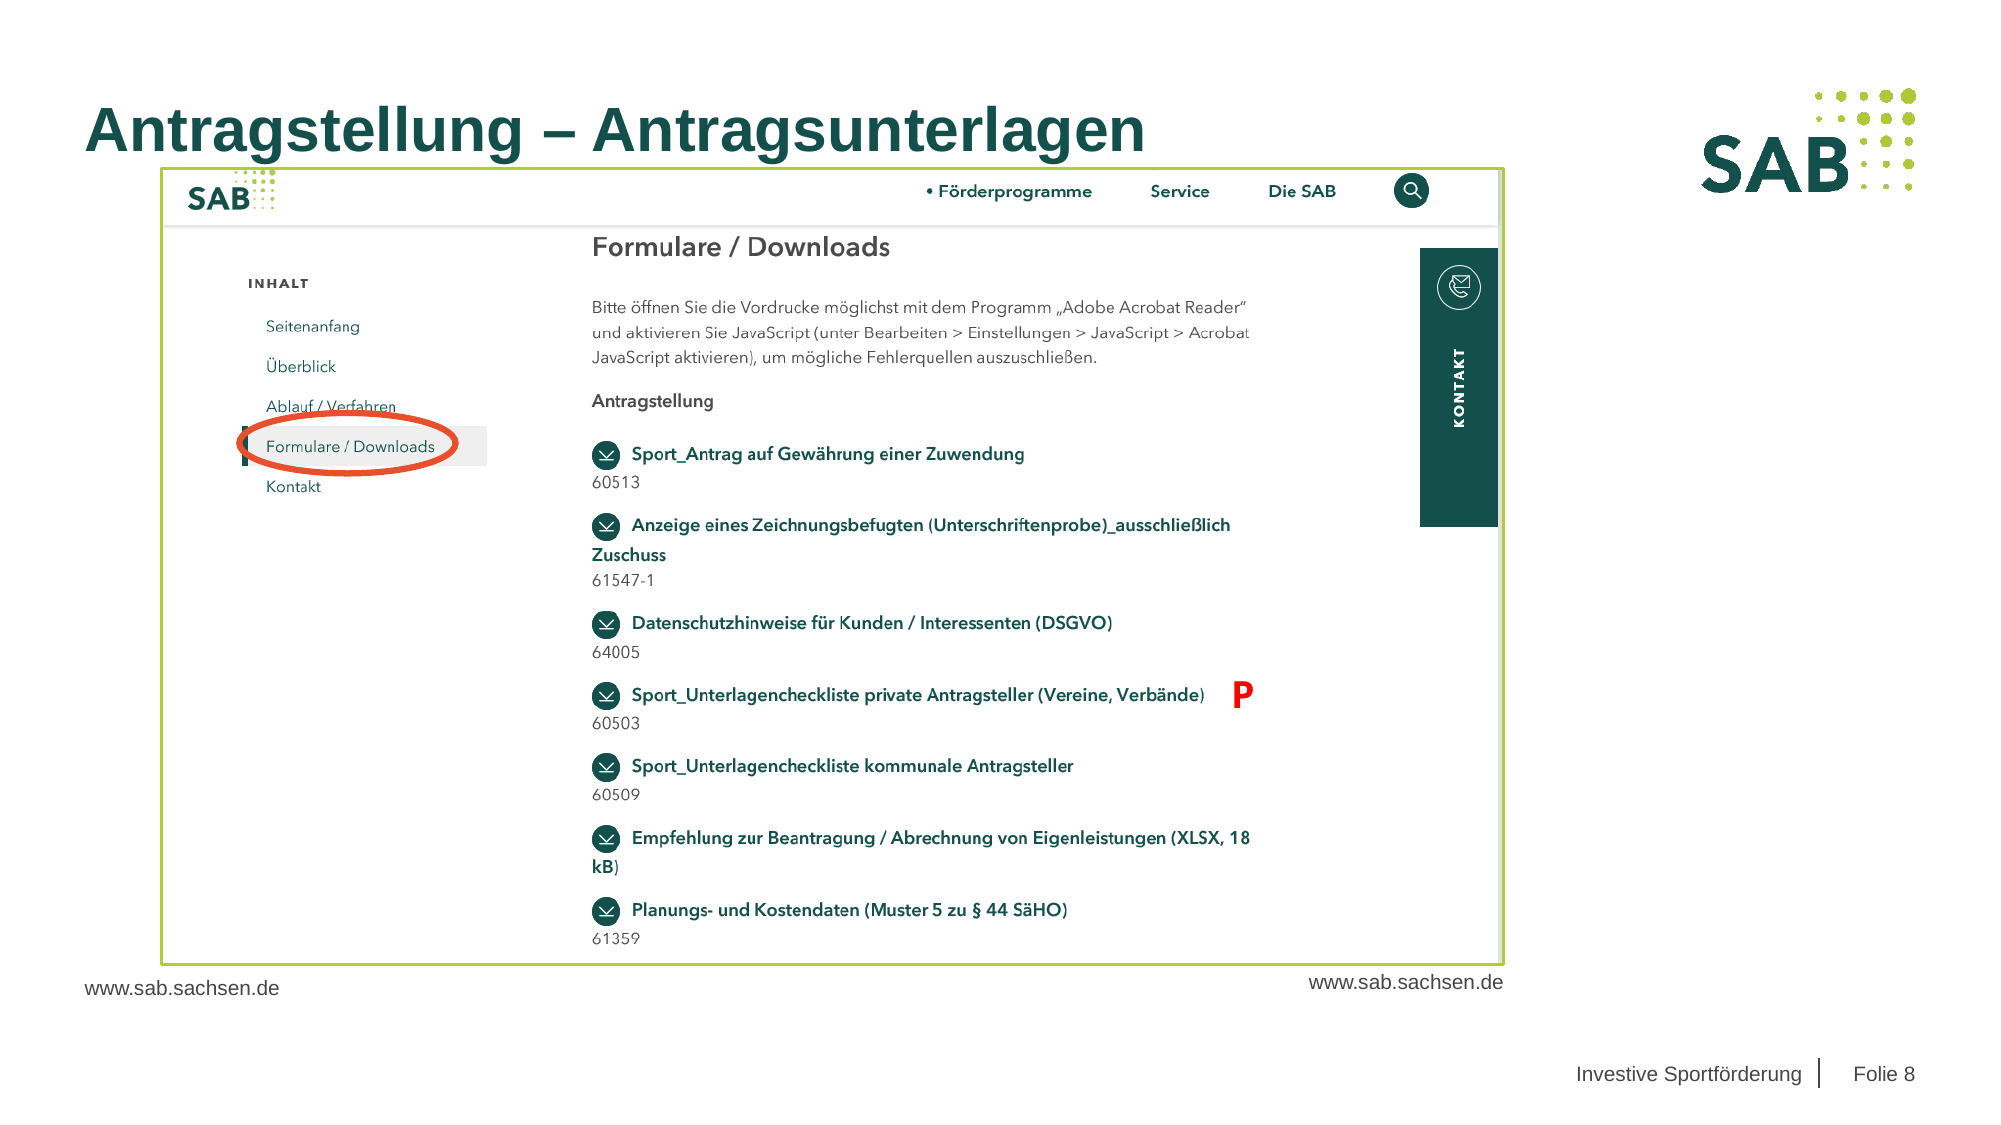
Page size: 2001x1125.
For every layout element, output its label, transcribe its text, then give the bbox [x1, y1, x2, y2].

footer Investive Sportförderung [739, 1060, 1803, 1086]
picture [1701, 88, 1916, 193]
list www.sab.sachsen.de [84, 974, 1916, 1000]
title Antragstellung – Antragsunterlagen [84, 88, 1502, 165]
picture [163, 169, 1502, 963]
slide_number Folie 8 [1818, 1060, 1916, 1086]
text_box www.sab.sachsen.de [1308, 968, 1515, 994]
